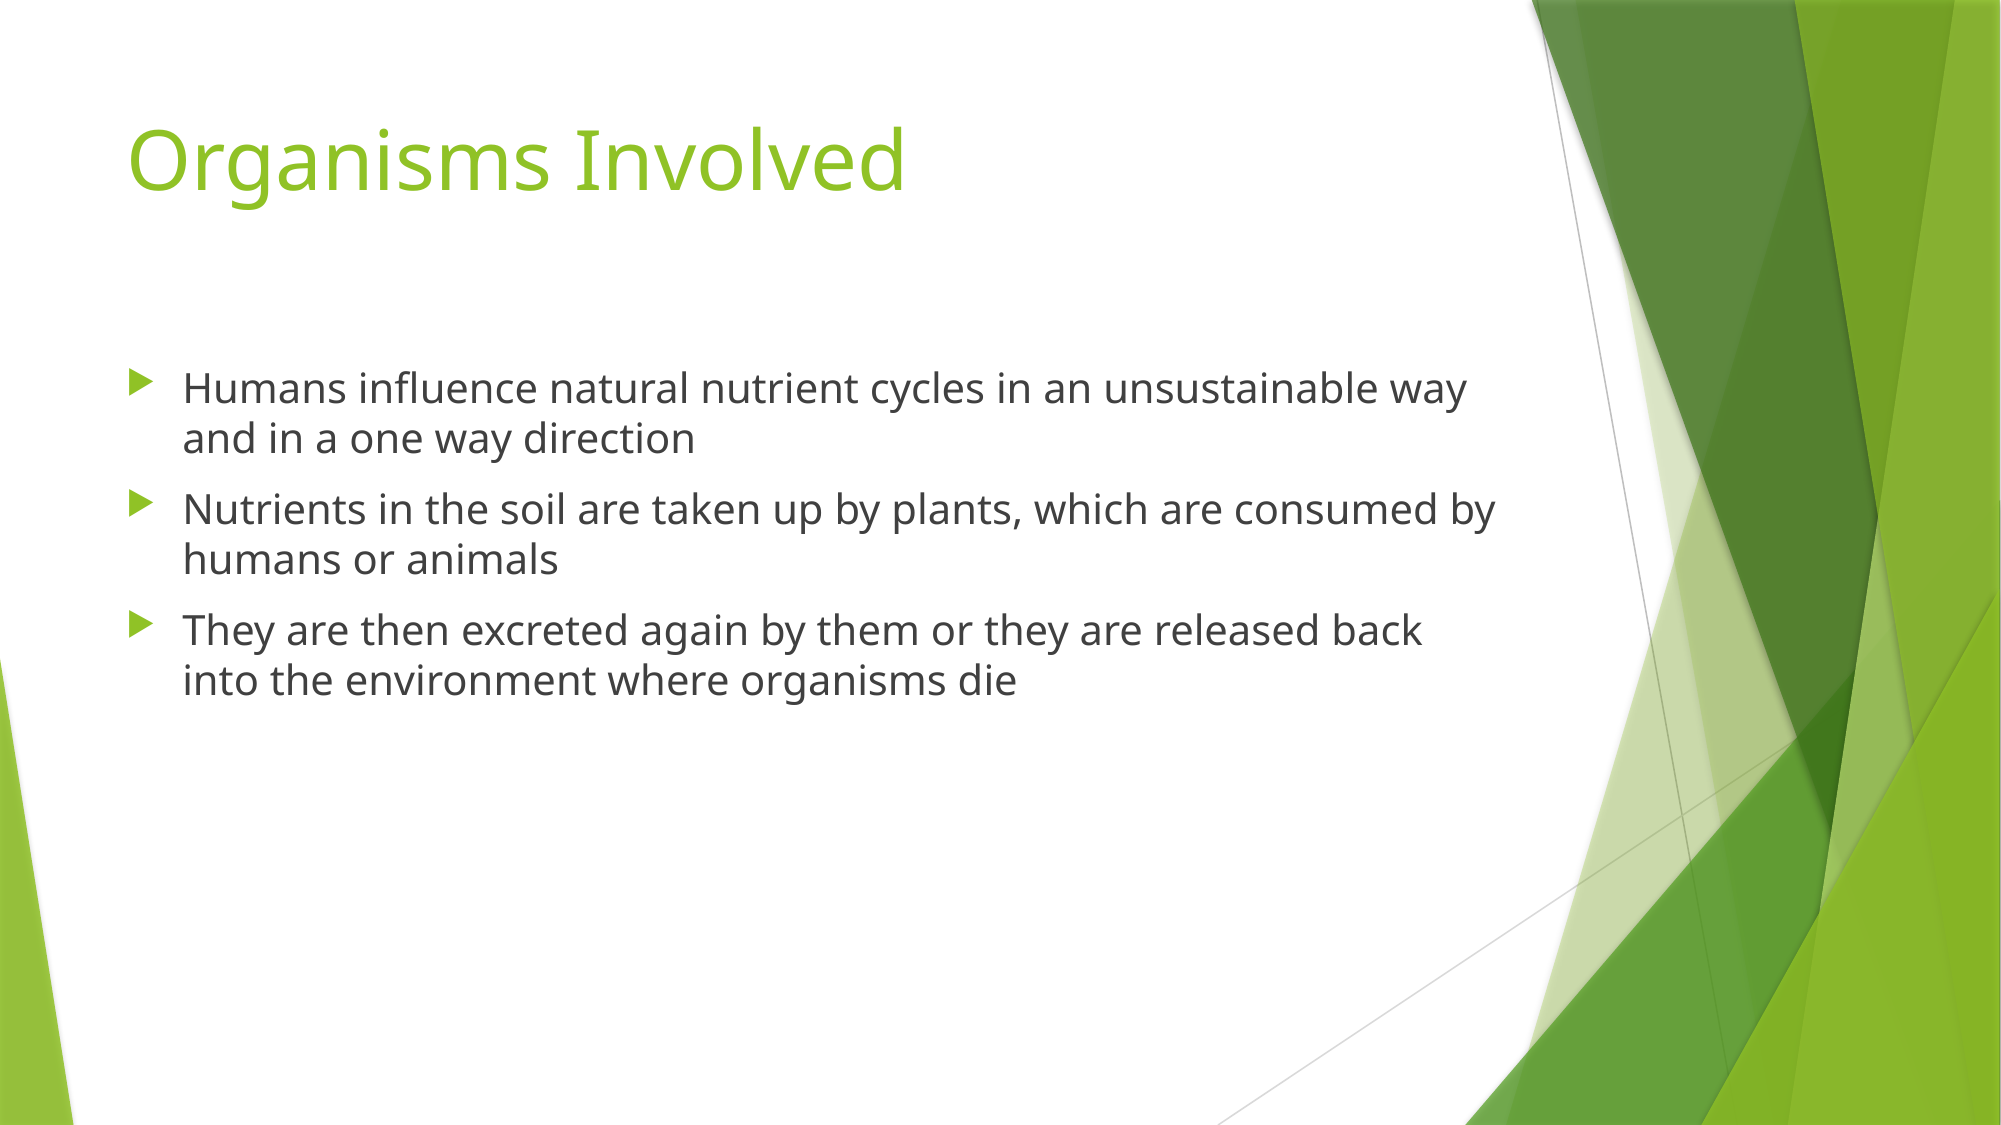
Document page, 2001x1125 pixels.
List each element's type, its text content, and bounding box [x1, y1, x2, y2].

title Organisms Involved [111, 99, 1522, 317]
list Humans influence natural nutrient cycles in an unsustainable way and in a one way direction Nutrients in the soil are taken up by plants, which are consumed by humans or animals They are then excreted again by them or they are released back into the environment where organisms die [111, 354, 1522, 992]
